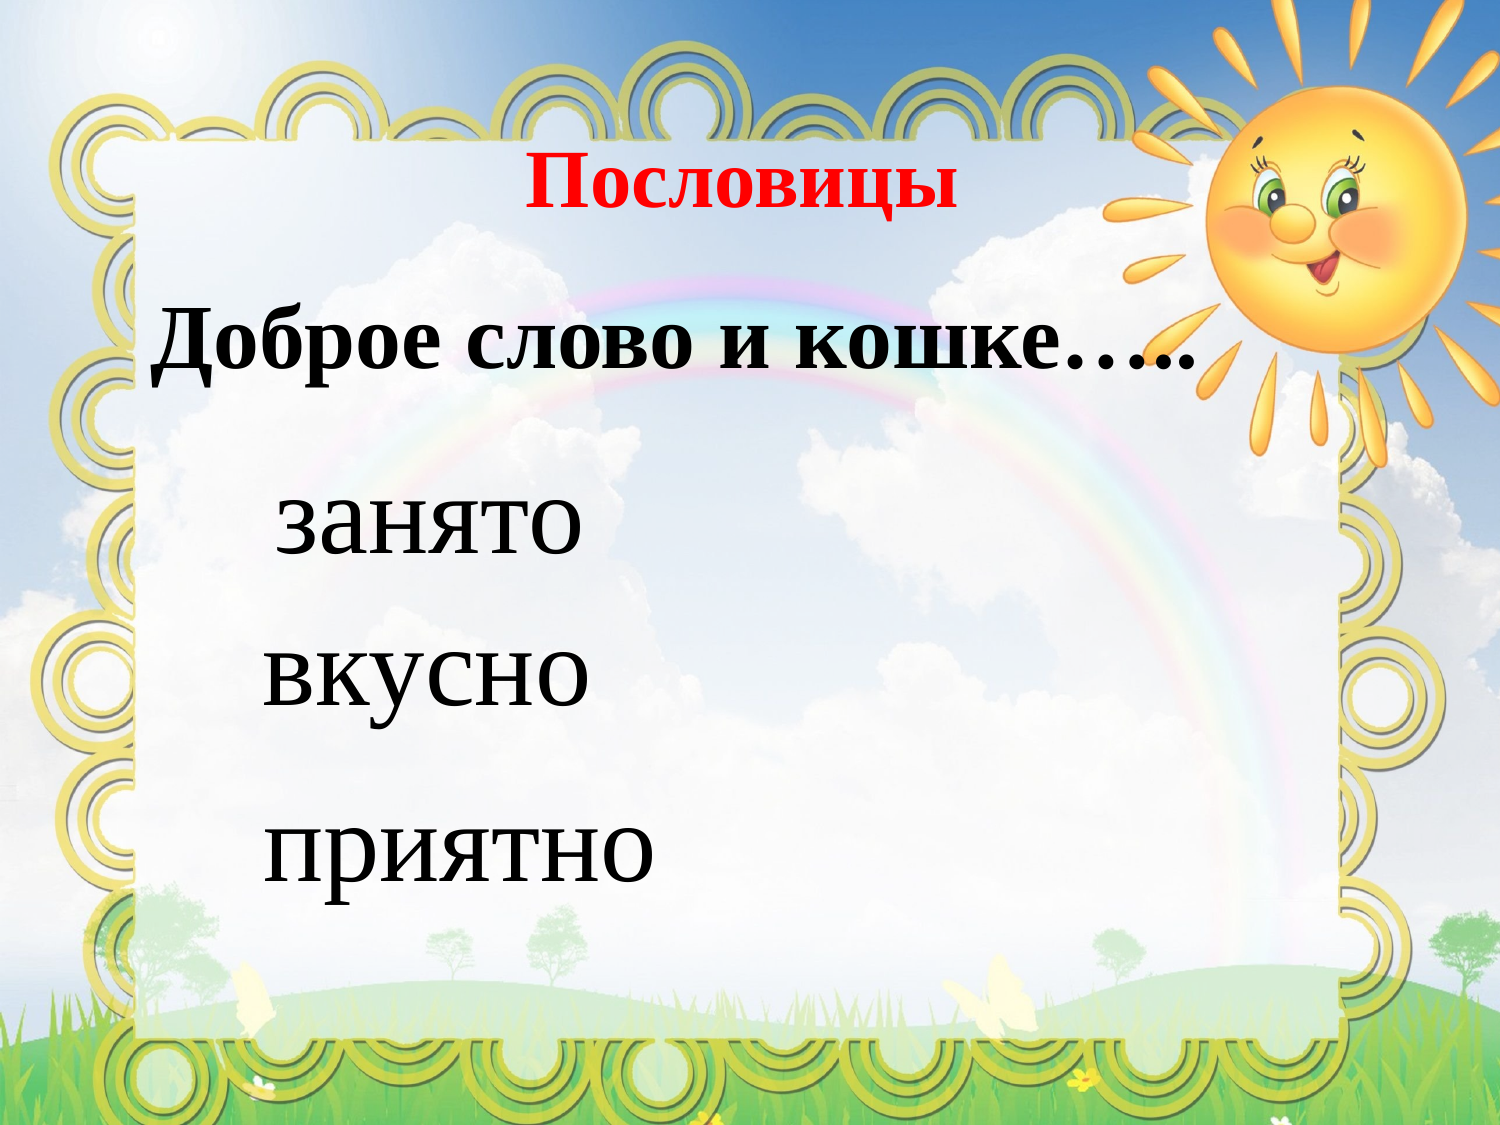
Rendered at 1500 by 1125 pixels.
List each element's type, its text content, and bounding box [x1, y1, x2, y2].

text_box занято [259, 433, 629, 584]
list Доброе слово и кошке….. [0, 269, 1350, 441]
text_box вкусно [248, 585, 635, 736]
text_box приятно [248, 761, 729, 912]
title Пословицы [75, 117, 1425, 233]
